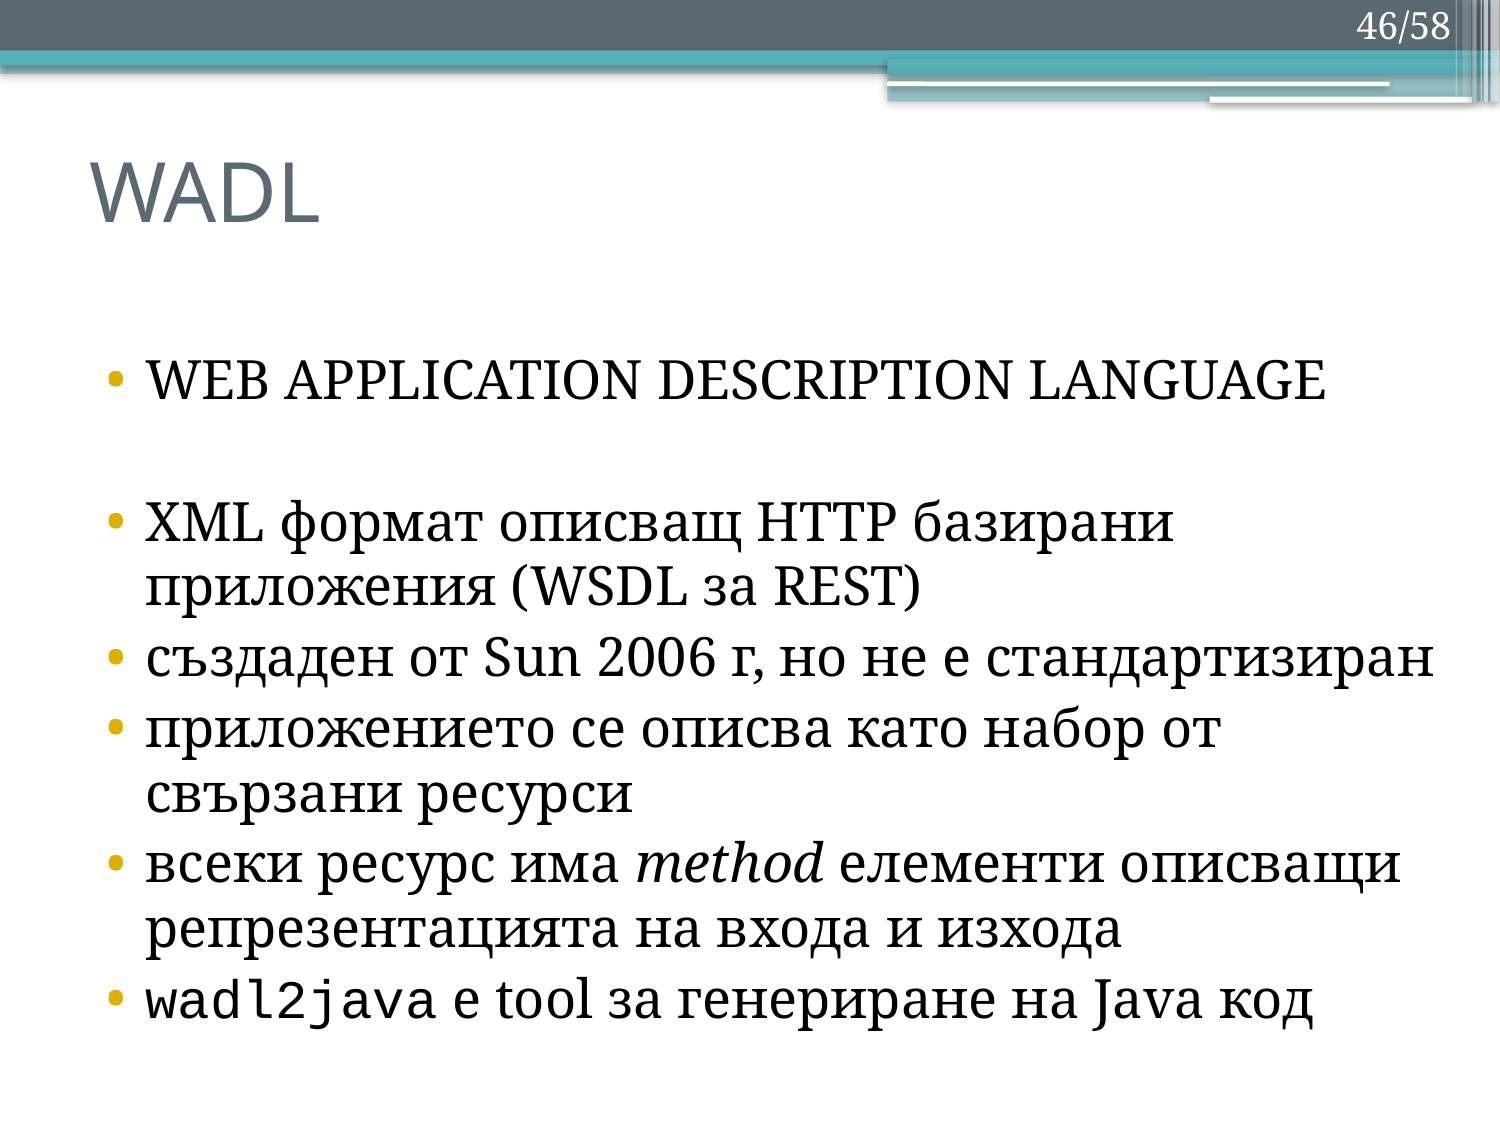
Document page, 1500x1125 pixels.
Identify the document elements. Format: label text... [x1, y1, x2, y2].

list Web Application Description Language XML формат описващ HTTP базирани приложения (WSDL за REST) създаден от Sun 2006 г, но не е стандартизиран приложението се описва като набор от свързани ресурси всеки ресурс има method елементи описващи репрезентацията на входа и изхода wadl2java е tool за генериране на Java код [75, 338, 1459, 1094]
slide_number 46/58 [1305, 0, 1466, 61]
title WADL [75, 101, 1425, 277]
